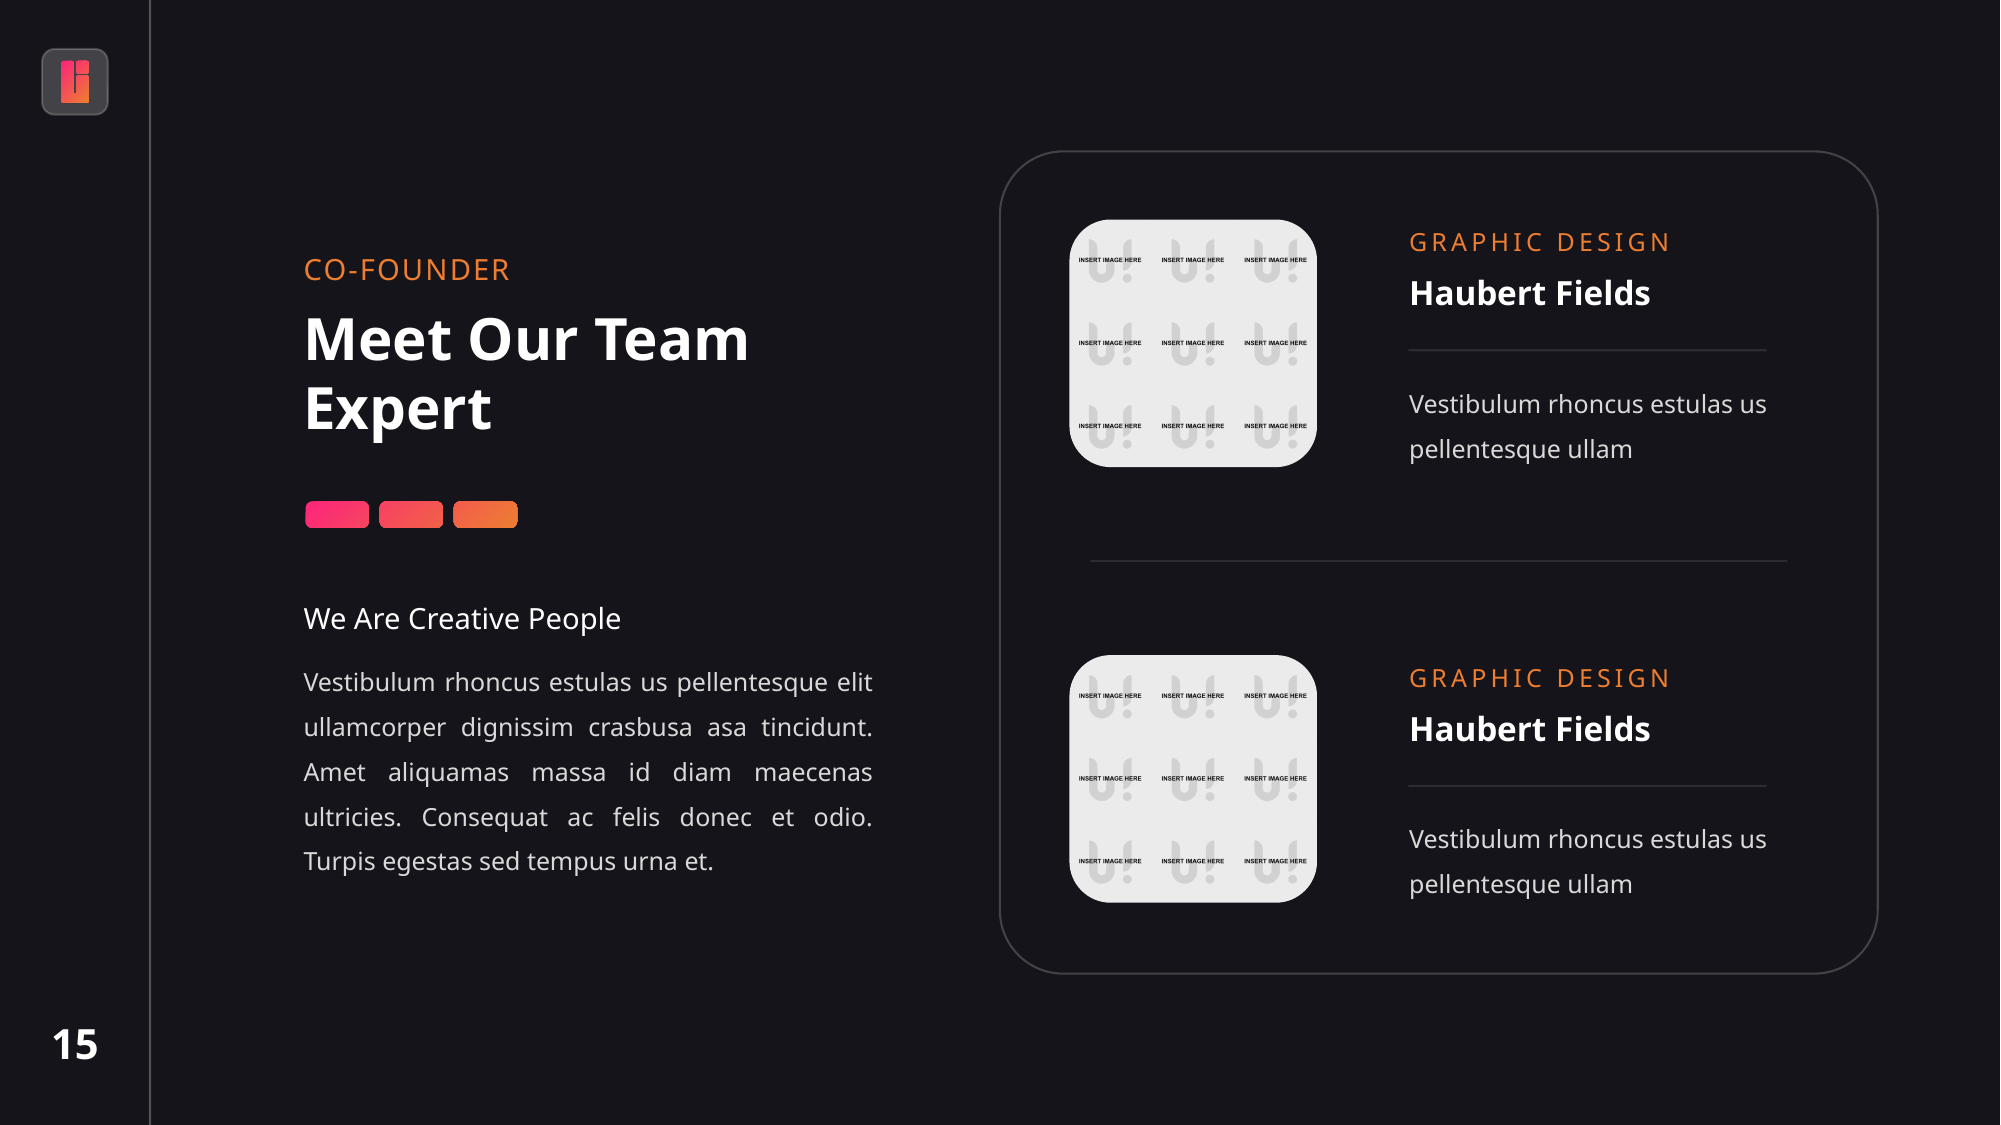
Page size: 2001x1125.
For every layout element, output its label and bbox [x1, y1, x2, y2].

text_box [998, 150, 1879, 975]
picture [1069, 655, 1318, 903]
picture [1069, 219, 1318, 468]
text_box [288, 243, 889, 882]
text_box [1394, 219, 1828, 468]
text_box [1394, 655, 1828, 903]
